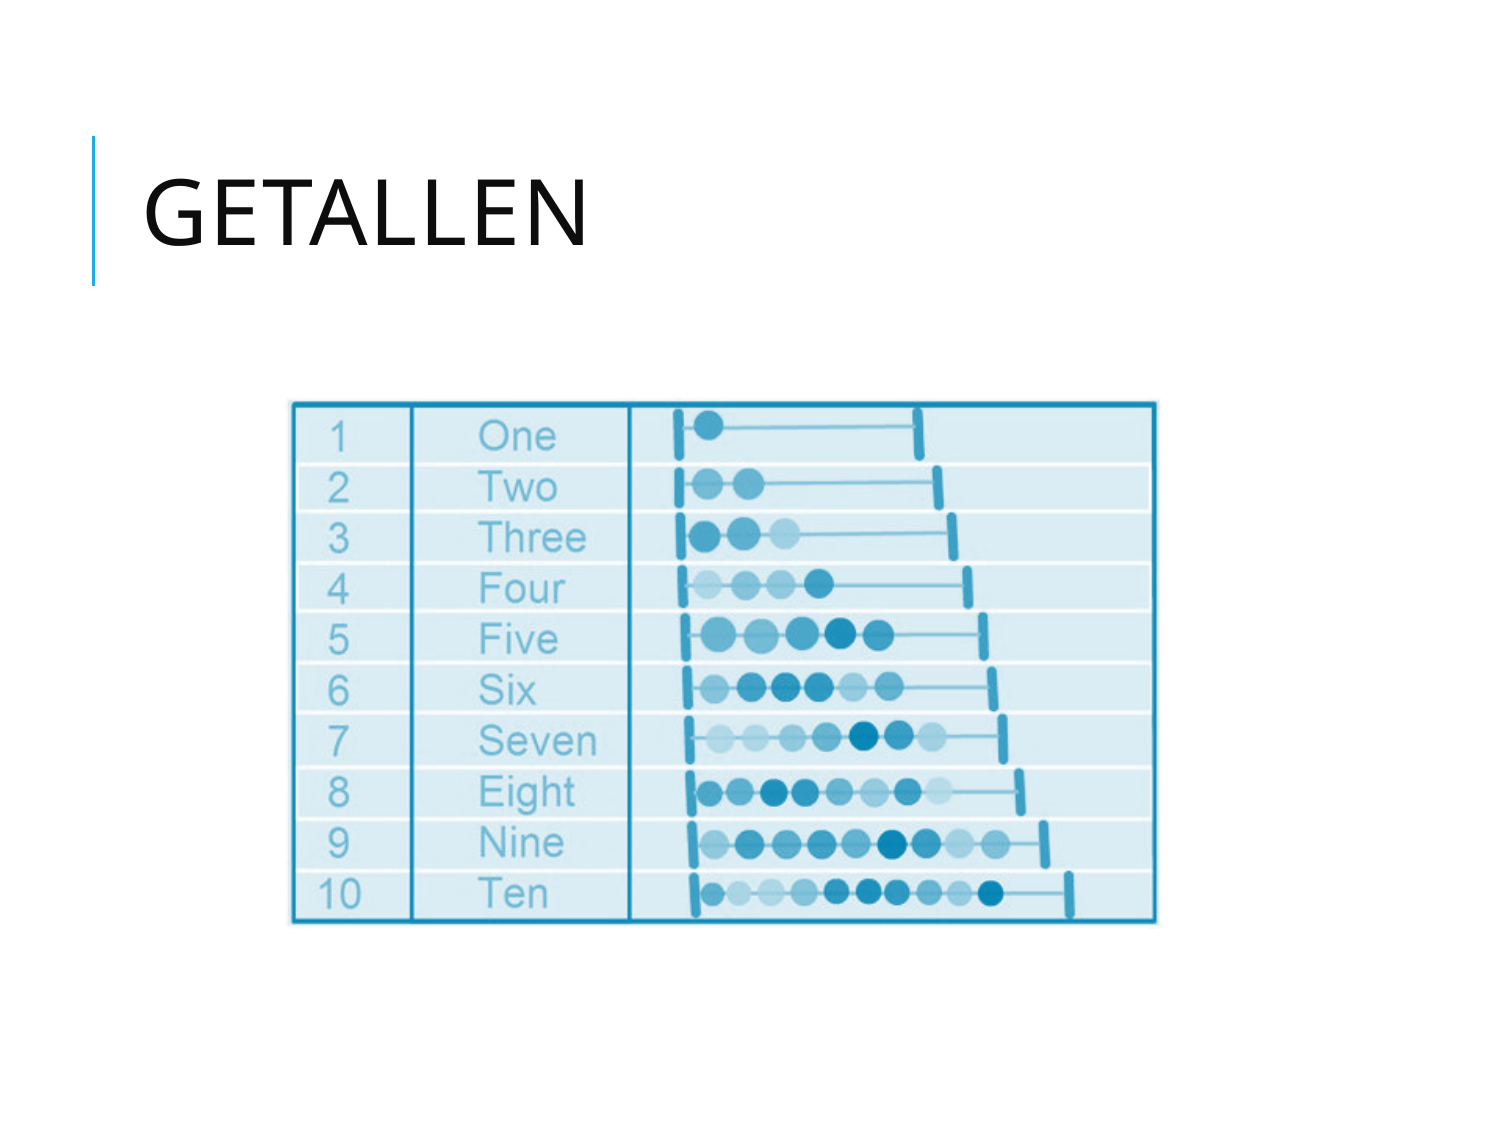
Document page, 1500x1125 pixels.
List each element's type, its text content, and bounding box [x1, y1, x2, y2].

title Getallen [126, 96, 1322, 342]
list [285, 396, 1163, 929]
